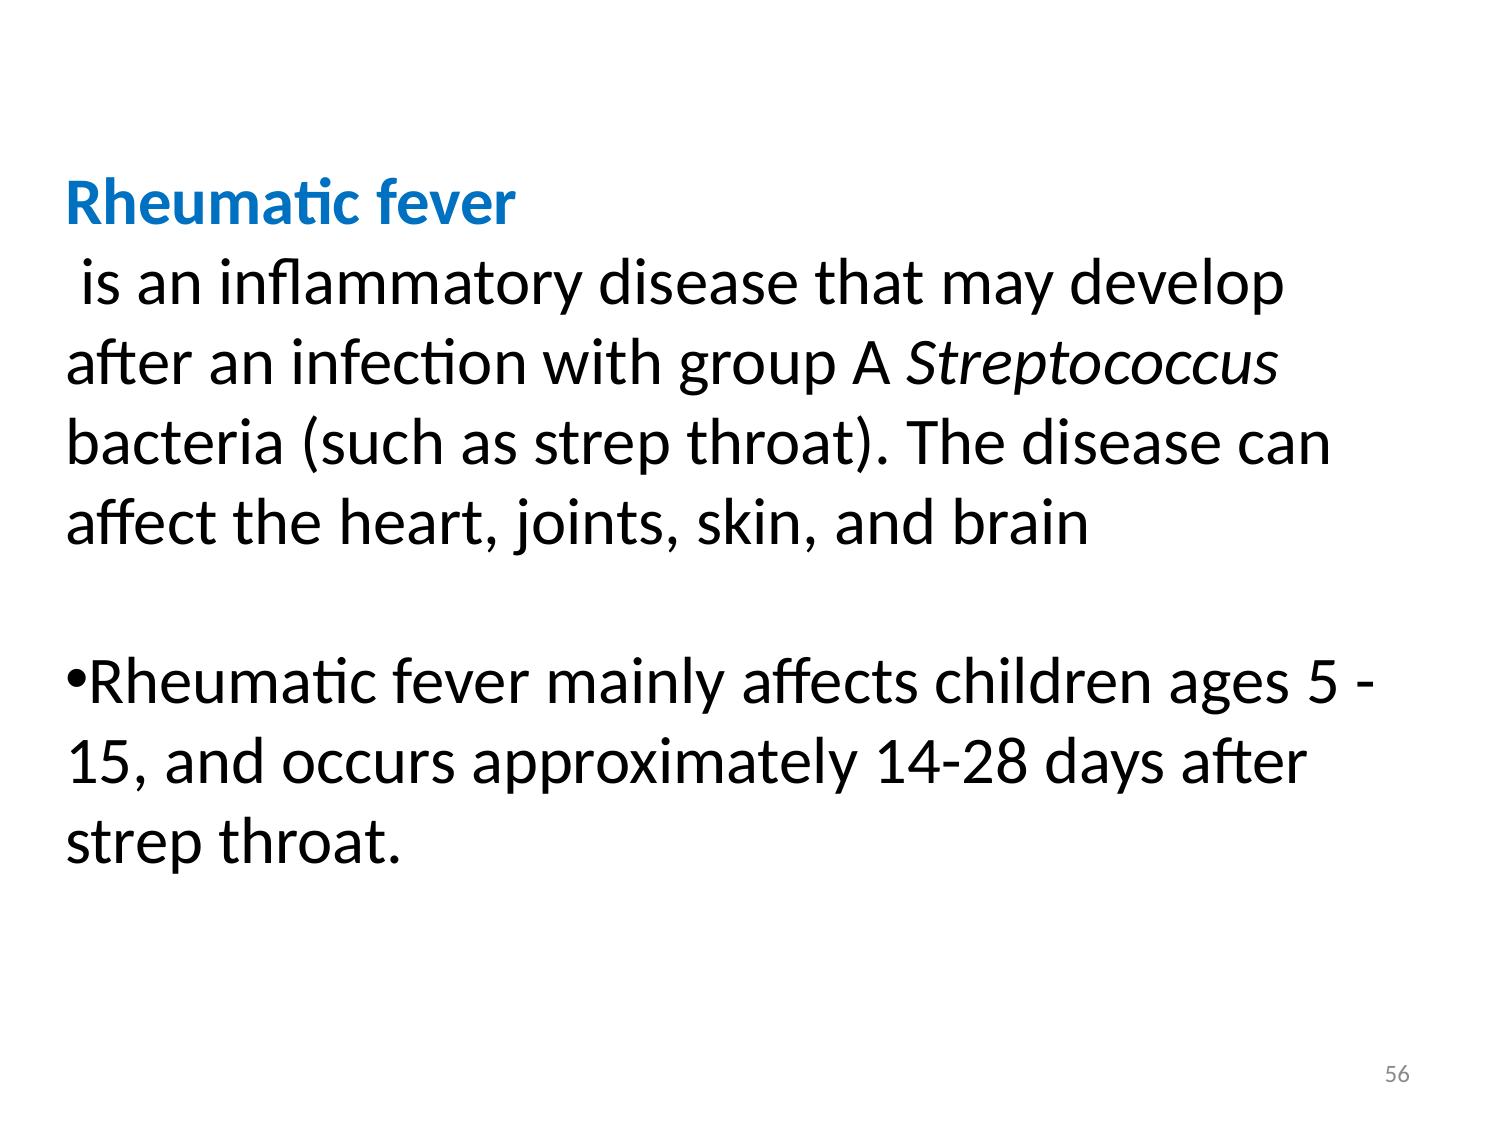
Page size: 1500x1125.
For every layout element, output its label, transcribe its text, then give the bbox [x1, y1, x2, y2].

text_box Rheumatic fever is an inflammatory disease that may develop after an infection with group A Streptococcus bacteria (such as strep throat). The disease can affect the heart, joints, skin, and brain Rheumatic fever mainly affects children ages 5 -15, and occurs approximately 14-28 days after strep throat. [50, 149, 1430, 1000]
slide_number 56 [1074, 1042, 1425, 1103]
